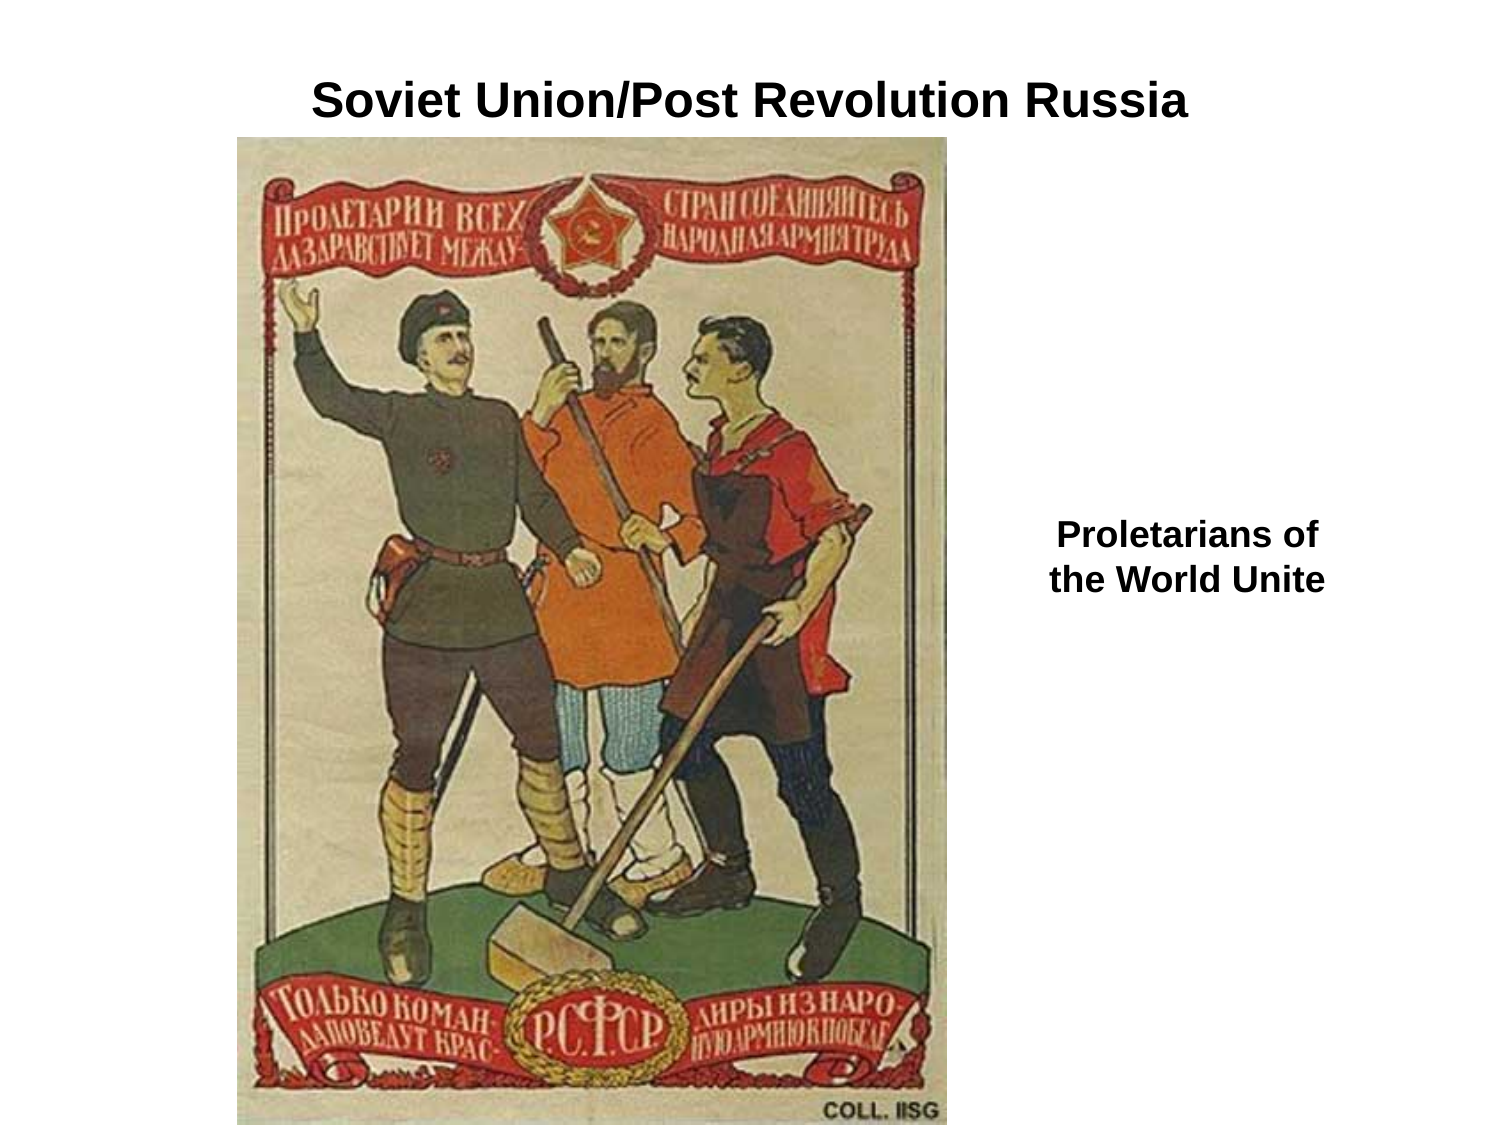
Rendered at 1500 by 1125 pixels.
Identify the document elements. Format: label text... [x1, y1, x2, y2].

picture [237, 137, 947, 1125]
text_box Proletarians of the World Unite [951, 450, 1500, 750]
title Soviet Union/Post Revolution Russia [74, 44, 1426, 151]
